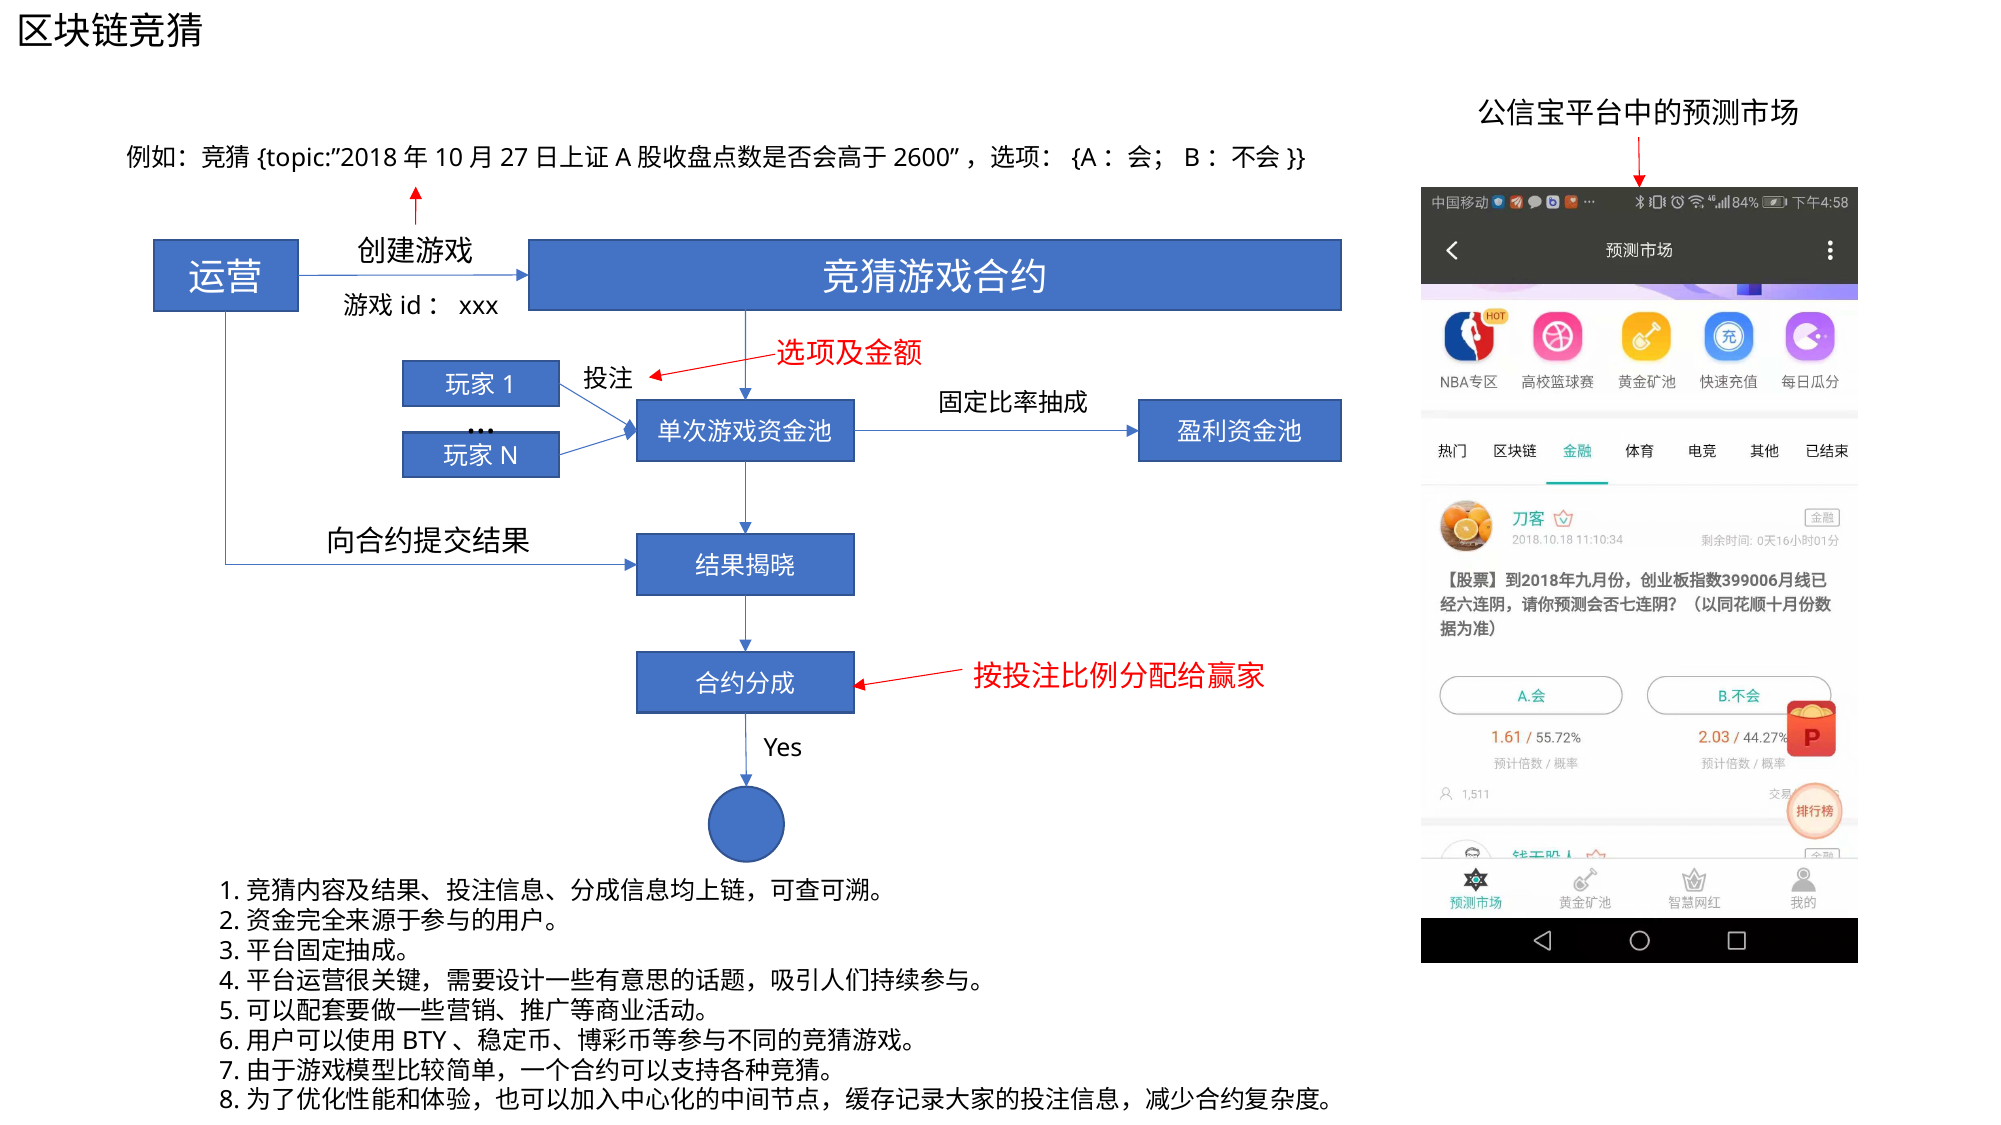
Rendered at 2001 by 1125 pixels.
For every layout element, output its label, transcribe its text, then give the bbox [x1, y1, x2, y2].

text_box 公信宝平台中的预测市场 [1462, 87, 1815, 137]
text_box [852, 669, 963, 687]
text_box 选项及金额 [762, 327, 939, 377]
text_box 固定比率抽成 [923, 379, 1104, 424]
text_box 区块链竞猜 [1, 0, 219, 60]
text_box 结果揭晓 [636, 533, 855, 596]
text_box [707, 785, 785, 863]
text_box 1.竞猜内容及结果、投注信息、分成信息均上链，可查可溯。 2.资金完全来源于参与的用户。 3.平台固定抽成。 4.平台运营很关键，需要设计一些有意思的话题，吸引人们持续参与。 5.可以配套要做一些营销、推广等商业活动。 6.用户可以使用BTY、稳定币、博彩币等参与不同的竞猜游戏。 7.由于游戏模型比较简单，一个合约可以支持各种竞猜。 8.为了优化性能和体验，也可以加入中心化的中间节点，缓存记录大家的投注信息，减少合约复杂度。 [204, 867, 1362, 1122]
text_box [558, 383, 638, 430]
text_box 投注 [569, 355, 649, 400]
text_box 竞猜游戏合约 [559, 239, 1342, 311]
text_box 盈利资金池 [1138, 399, 1342, 462]
text_box 例如：竞猜{topic:”2018年10月27日上证A股收盘点数是否会高于2600”，选项：{A：会；B：不会}} [111, 133, 1321, 179]
picture [1421, 187, 1858, 963]
text_box 按投注比例分配给赢家 [958, 649, 1281, 700]
text_box 创建游戏 [342, 224, 490, 231]
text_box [649, 354, 776, 378]
text_box Yes [748, 724, 818, 769]
text_box 单次游戏资金池 [636, 399, 855, 462]
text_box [304, 231, 559, 644]
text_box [558, 430, 638, 456]
text_box 合约分成 [636, 651, 855, 714]
text_box 运营 [153, 239, 299, 312]
